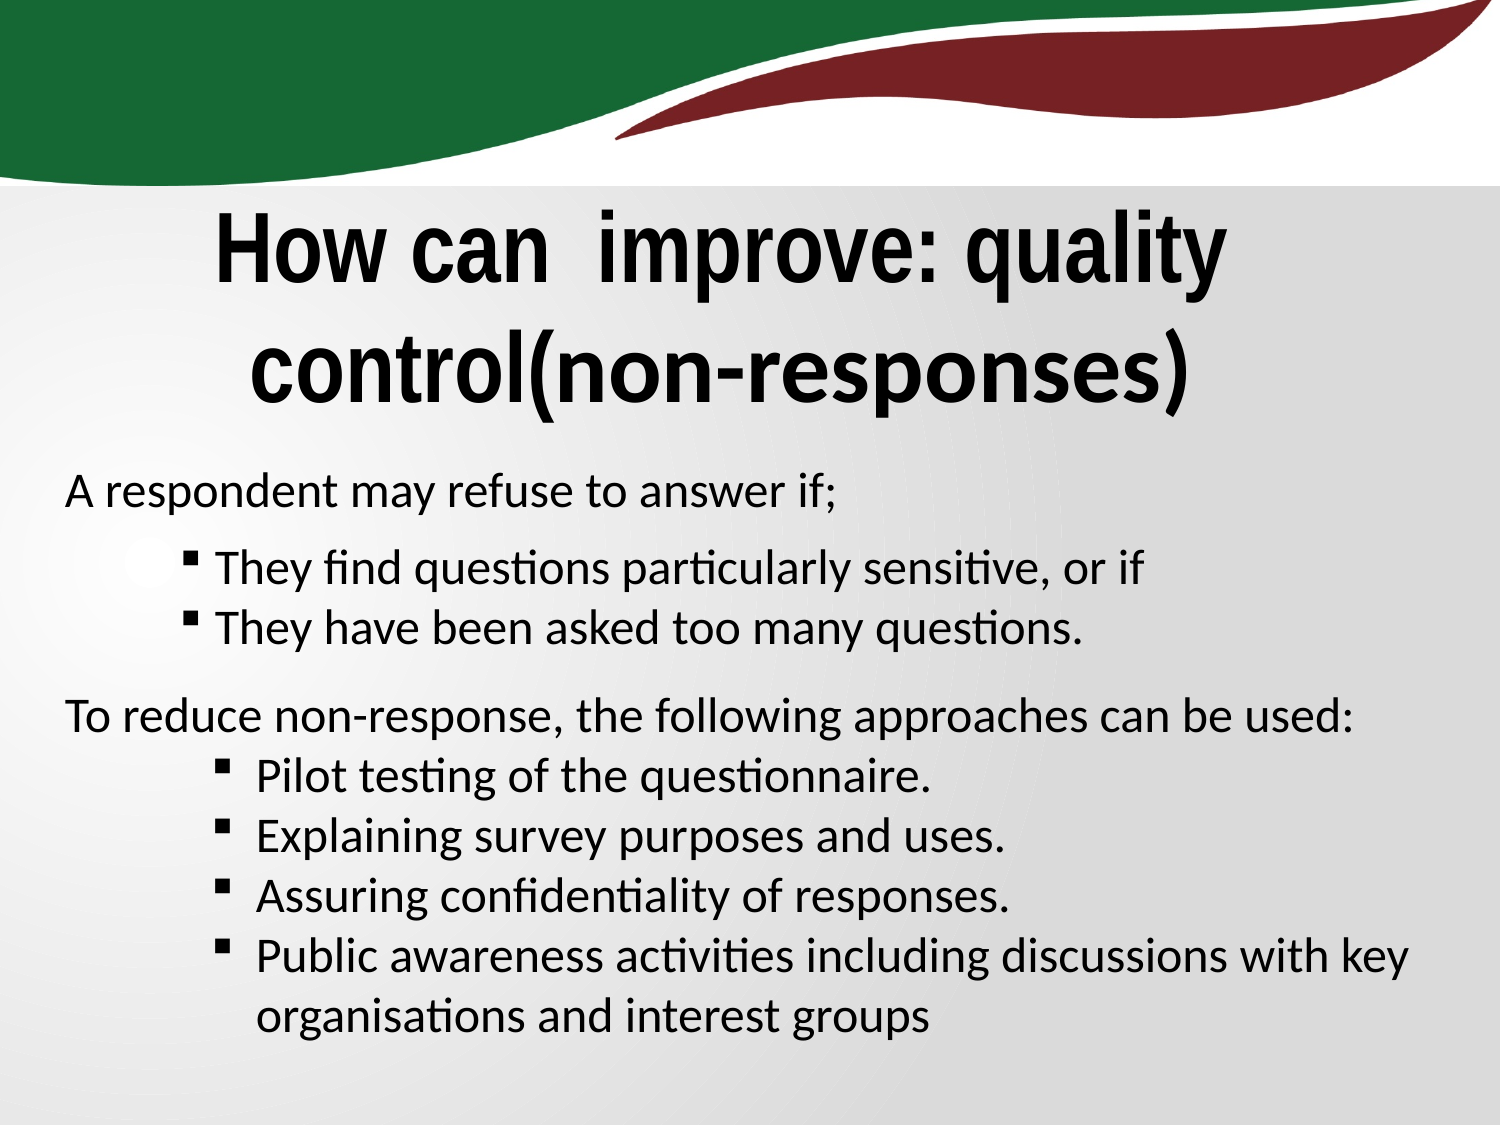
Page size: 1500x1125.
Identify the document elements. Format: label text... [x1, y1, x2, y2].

list How can improve: quality control(non-responses) [0, 174, 1488, 438]
picture [0, 0, 1500, 186]
text_box A respondent may refuse to answer if; They find questions particularly sensitive, or if They have been asked too many questions. To reduce non-response, the following approaches can be used: Pilot testing of the questionnaire. Explaining survey purposes and uses. Assuring confidentiality of responses. Public awareness activities including discussions with key organisations and interest groups [49, 450, 1475, 1050]
